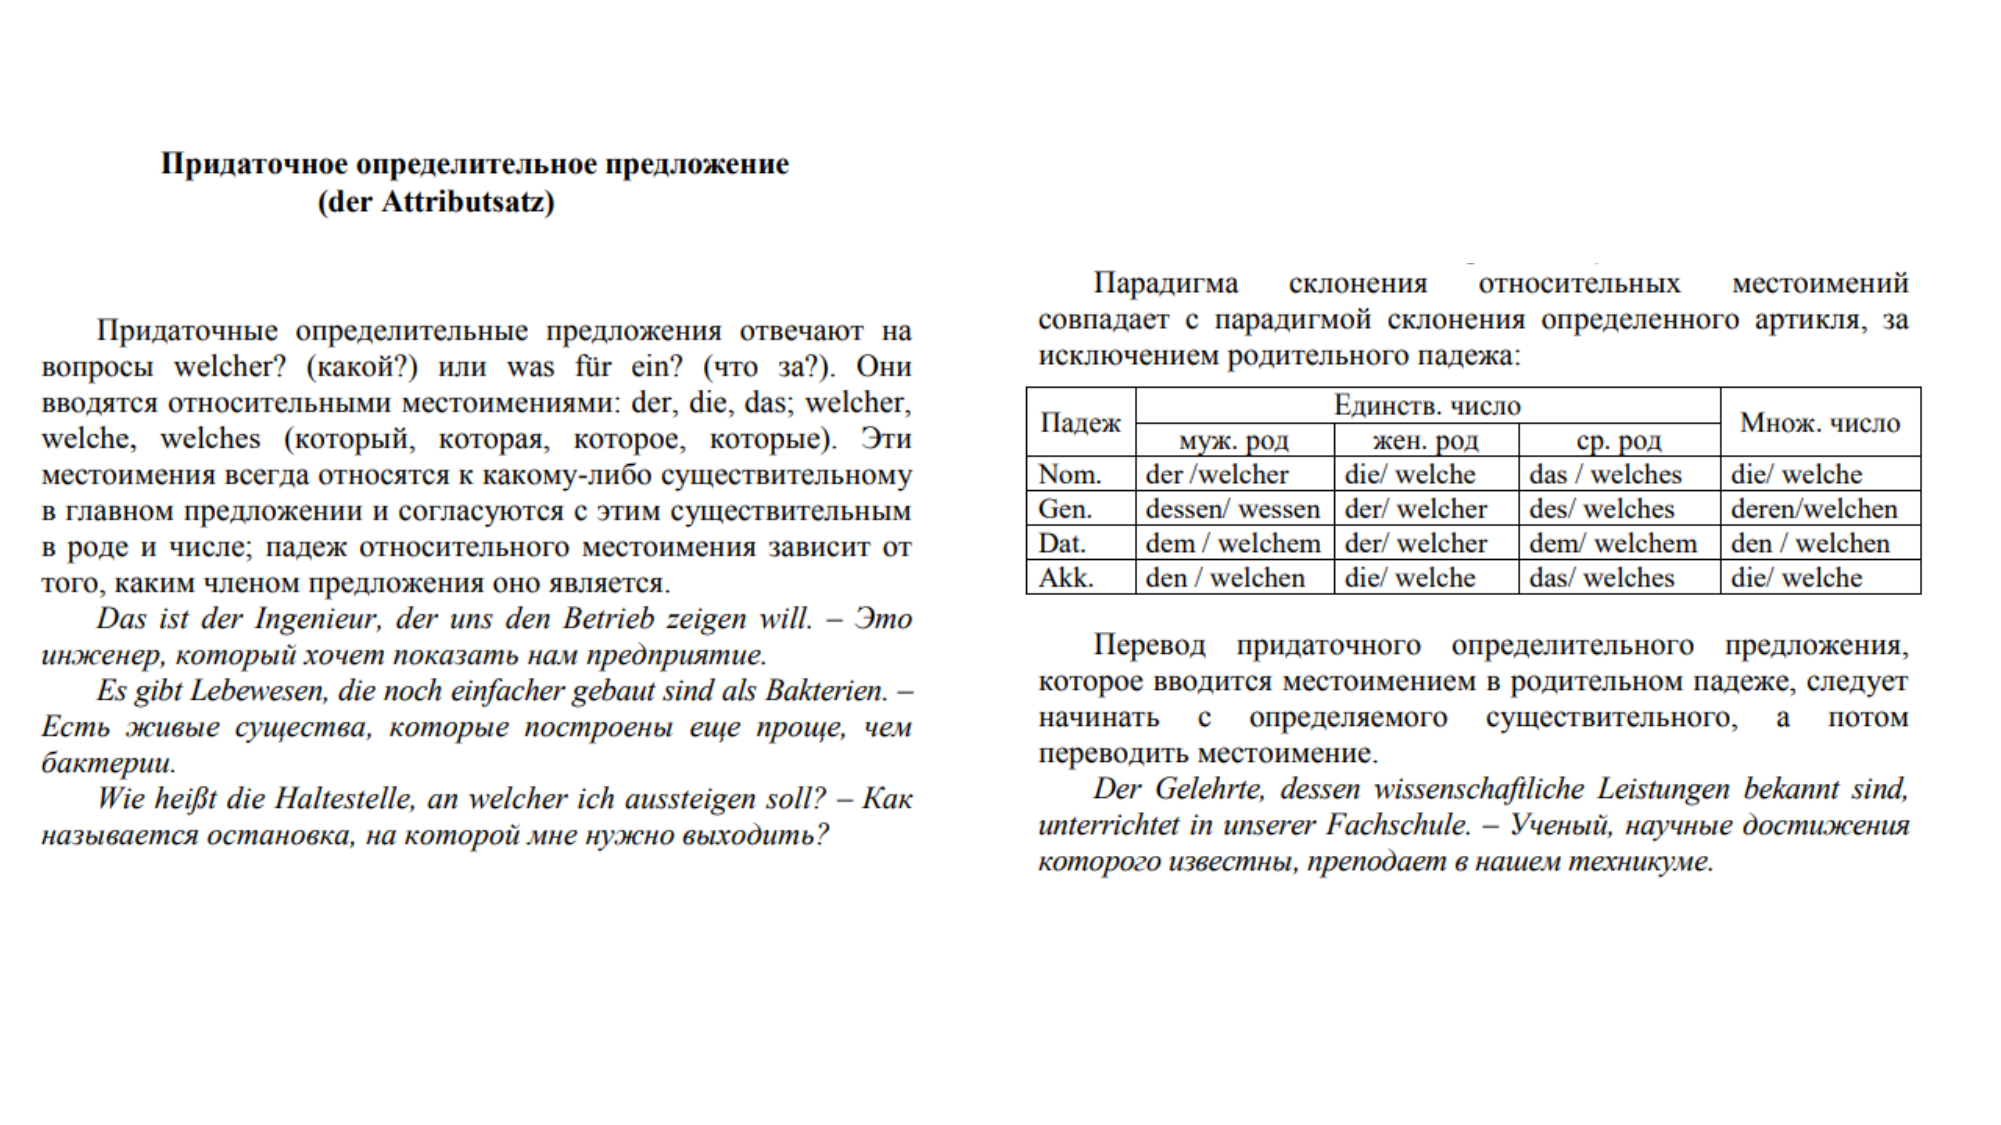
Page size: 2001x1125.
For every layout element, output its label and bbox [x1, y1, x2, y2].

picture [1012, 263, 1944, 891]
picture [157, 134, 808, 226]
picture [29, 298, 936, 857]
